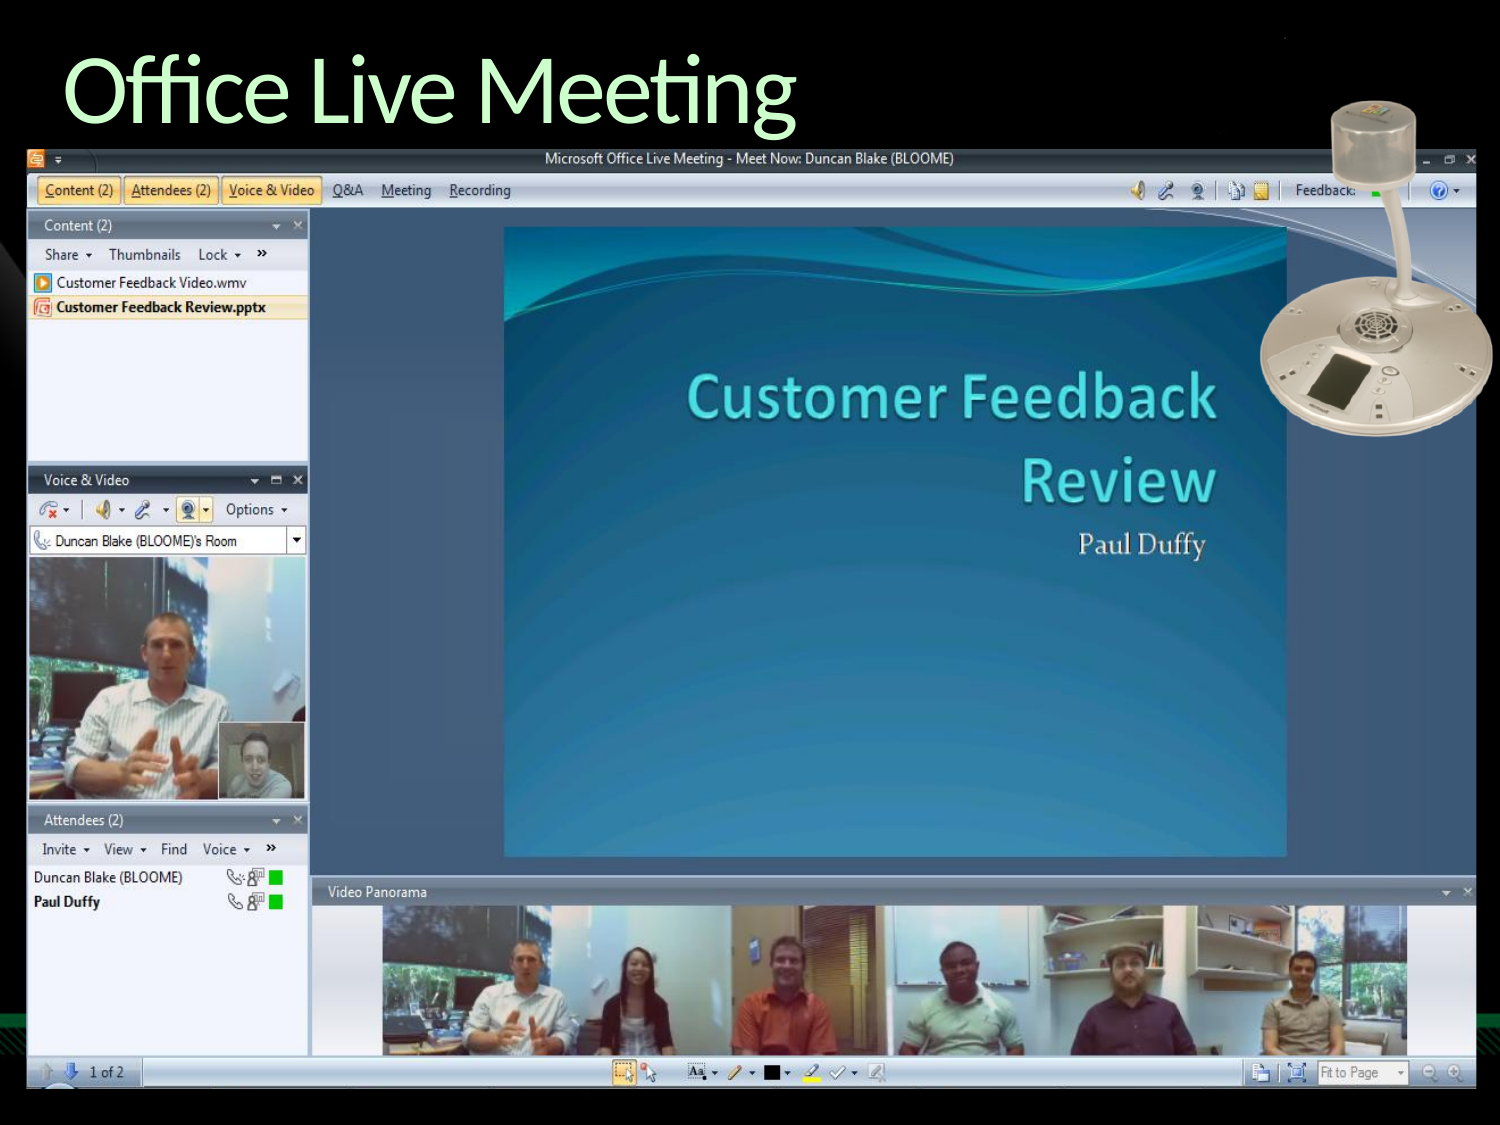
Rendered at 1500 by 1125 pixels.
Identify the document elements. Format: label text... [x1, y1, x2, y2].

picture [0, 0, 1500, 1125]
title Office Live Meeting [62, 37, 1214, 147]
